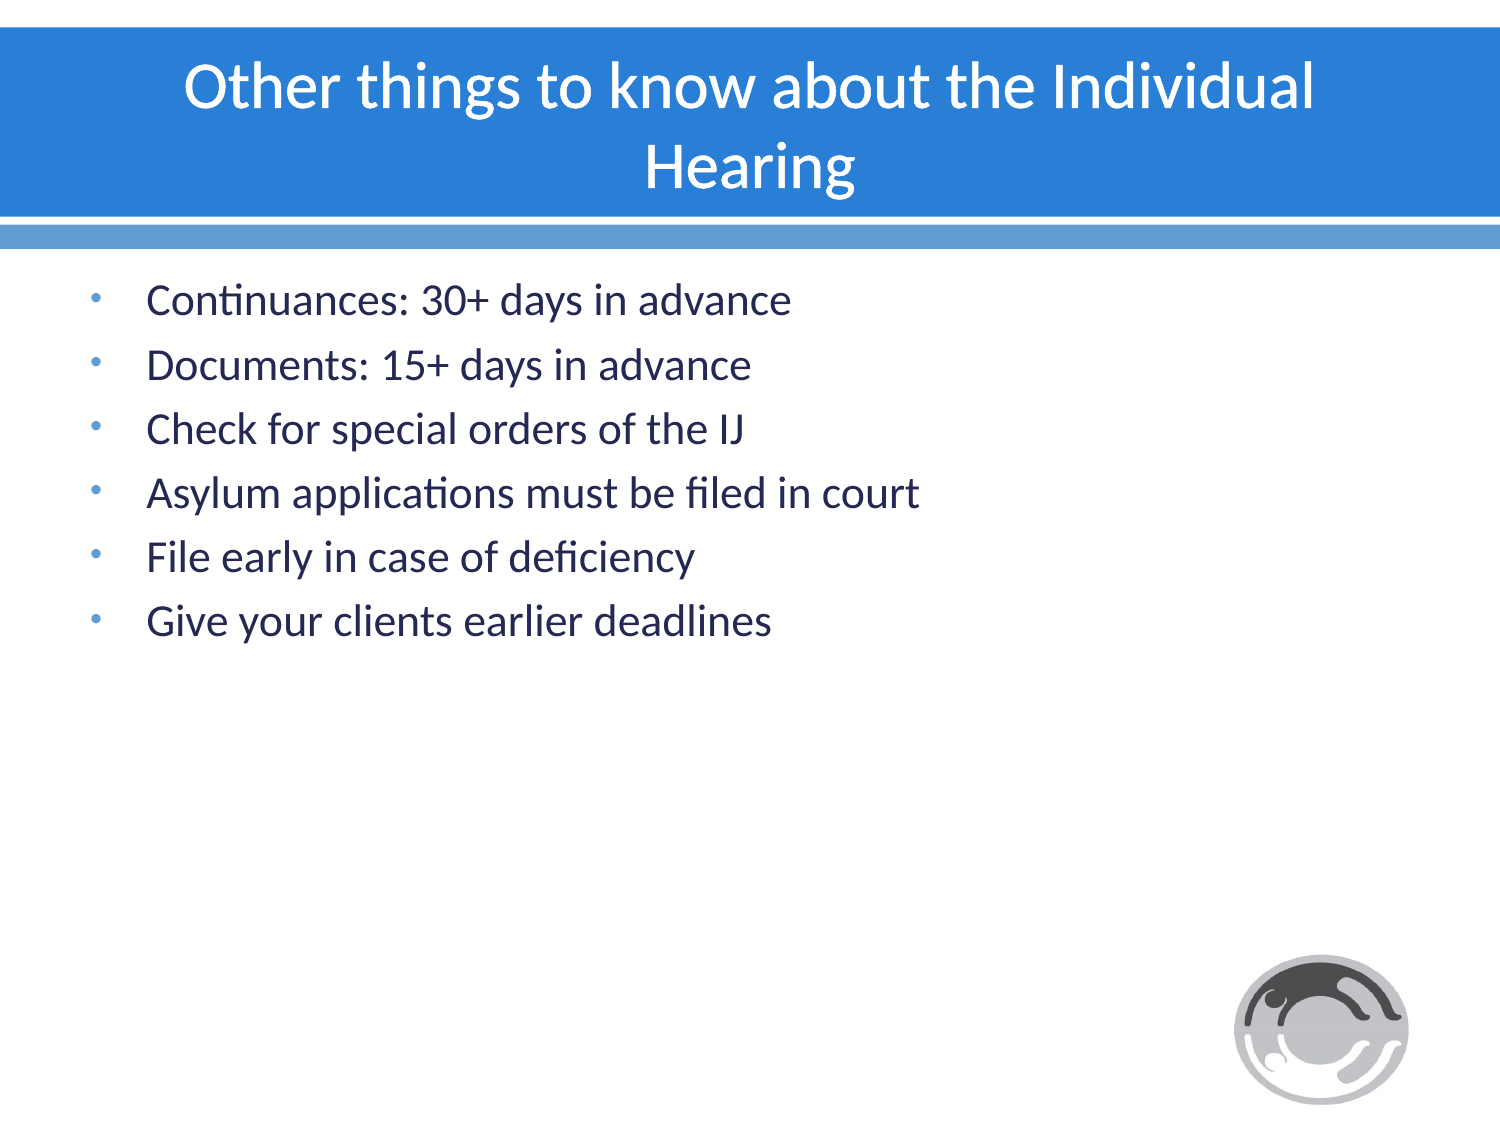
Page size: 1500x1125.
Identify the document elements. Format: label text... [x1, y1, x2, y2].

title Other things to know about the Individual Hearing [75, 29, 1425, 213]
list Continuances: 30+ days in advance Documents: 15+ days in advance Check for special orders of the IJ Asylum applications must be filed in court File early in case of deficiency Give your clients earlier deadlines [75, 262, 1425, 1005]
picture [1234, 1005, 1424, 1125]
